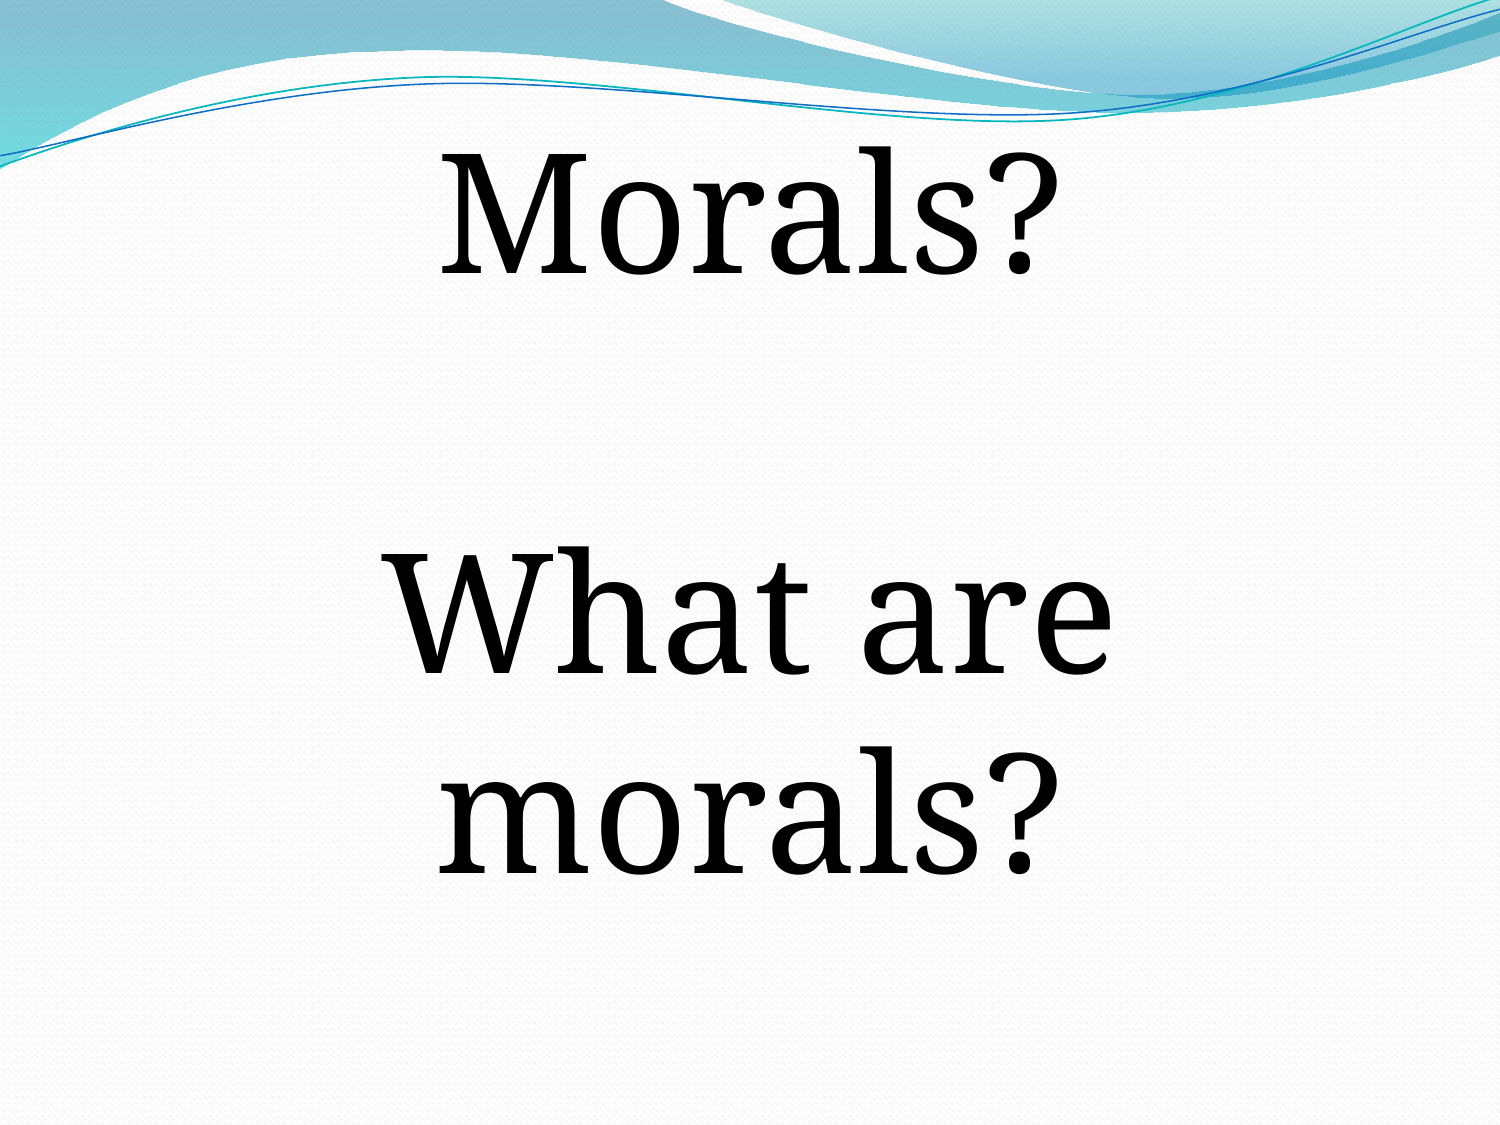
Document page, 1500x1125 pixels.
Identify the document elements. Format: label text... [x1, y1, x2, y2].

text_box Morals? What are morals? [112, 99, 1388, 960]
